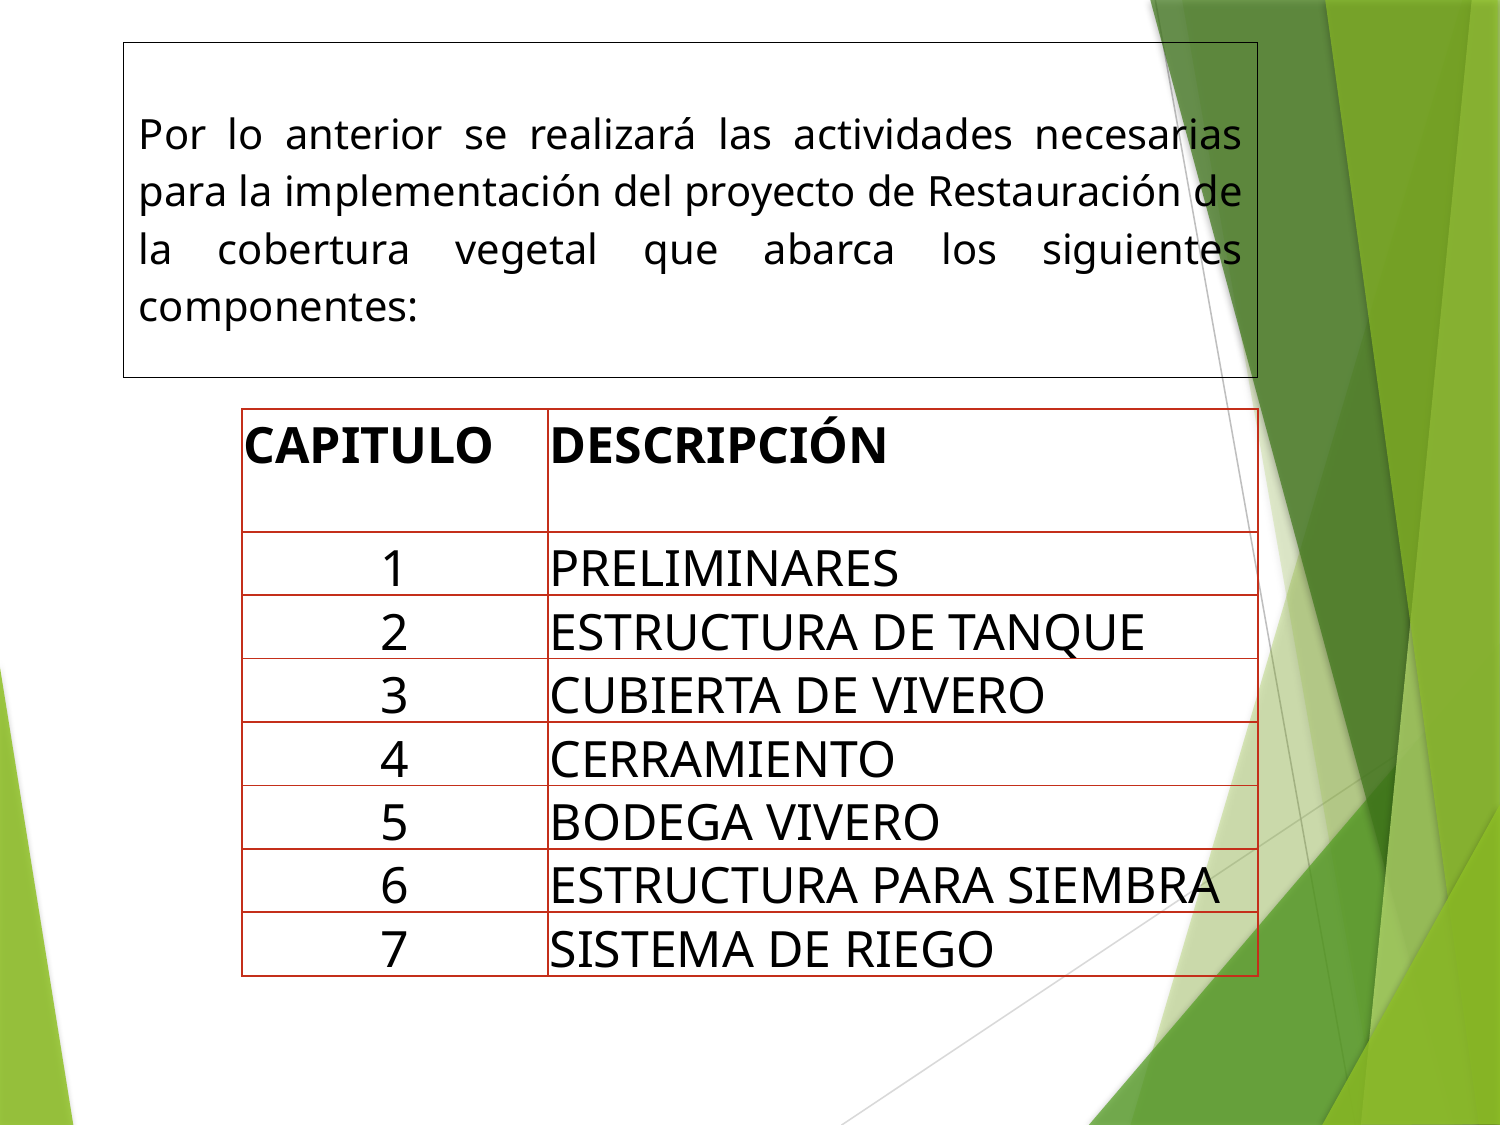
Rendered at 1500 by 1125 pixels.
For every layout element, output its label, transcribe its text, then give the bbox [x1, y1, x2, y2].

table_cell BODEGA VIVERO [549, 786, 1257, 848]
table_header DESCRIPCIÓN [549, 410, 1257, 531]
text_box Por lo anterior se realizará las actividades necesarias para la implementación del proyecto de Restauración de la cobertura vegetal que abarca los siguientes componentes: [123, 42, 1258, 378]
table_cell CERRAMIENTO [549, 723, 1257, 785]
table_header CAPITULO [243, 410, 547, 531]
table_cell 2 [243, 596, 547, 658]
table_cell 6 [243, 850, 547, 911]
table_cell 4 [243, 723, 547, 785]
table_cell 5 [243, 786, 547, 848]
table_cell ESTRUCTURA PARA SIEMBRA [549, 850, 1257, 911]
table_cell PRELIMINARES [549, 533, 1257, 594]
table_cell 7 [243, 913, 547, 975]
table_cell SISTEMA DE RIEGO [549, 913, 1257, 975]
table_cell CUBIERTA DE VIVERO [549, 659, 1257, 721]
table_cell 3 [243, 659, 547, 721]
table_cell 1 [243, 533, 547, 594]
table_cell ESTRUCTURA DE TANQUE [549, 596, 1257, 658]
